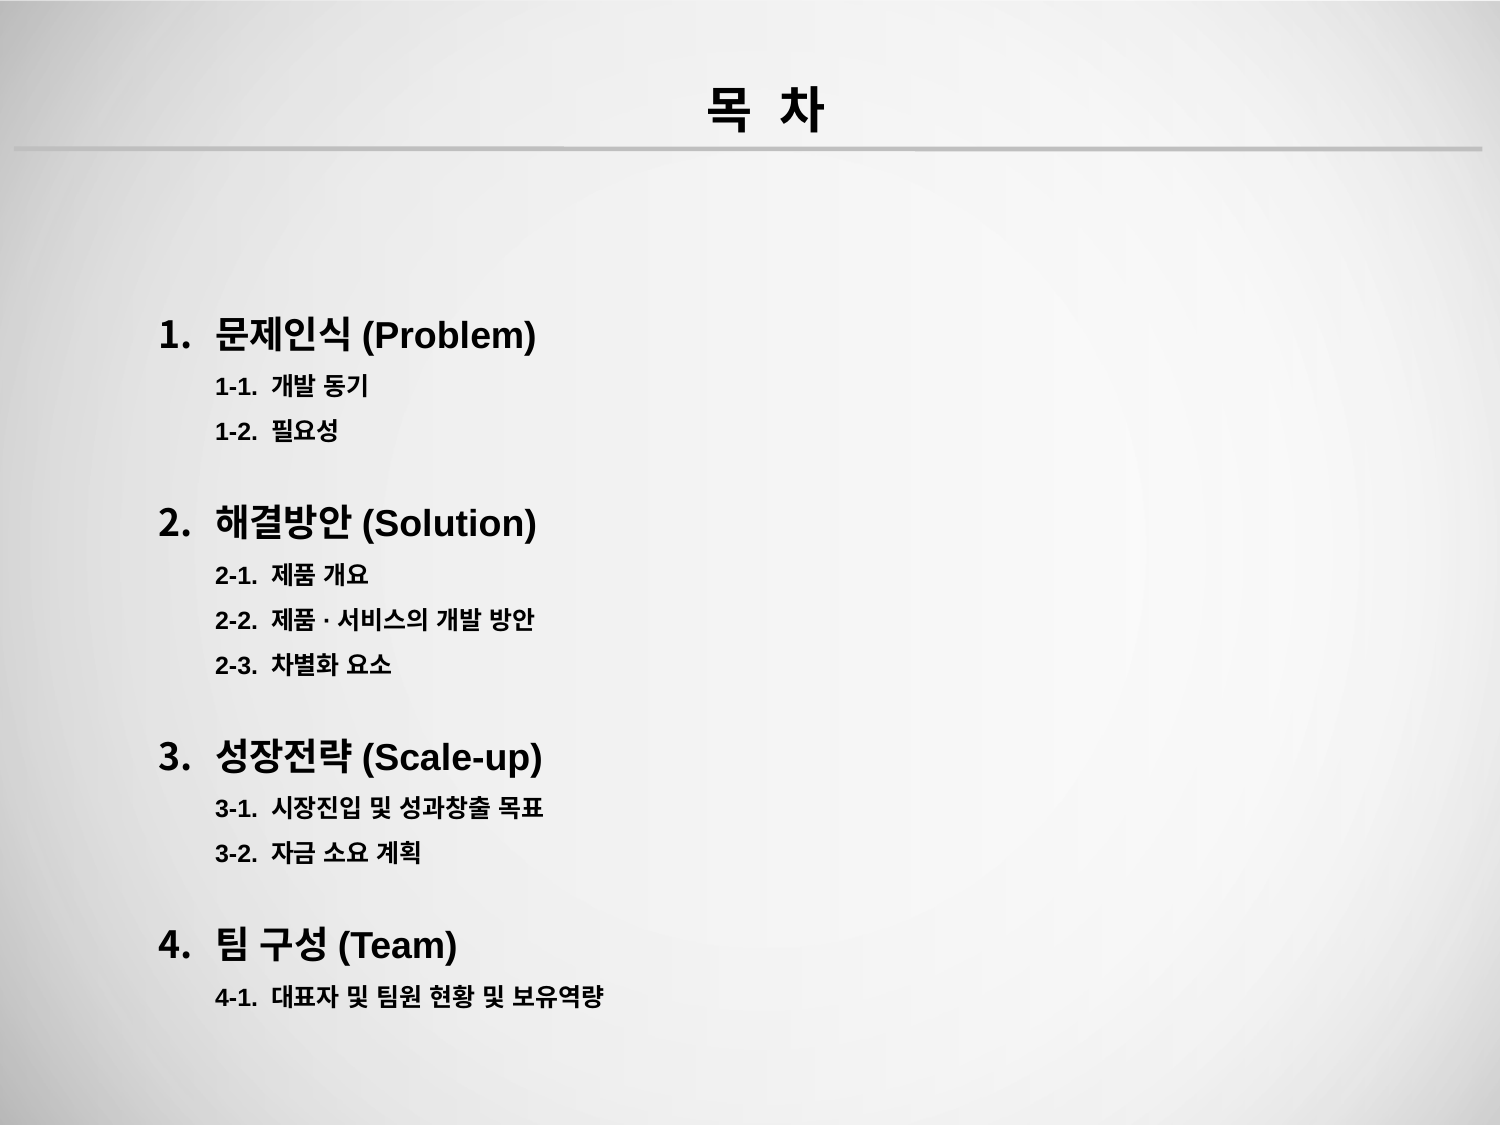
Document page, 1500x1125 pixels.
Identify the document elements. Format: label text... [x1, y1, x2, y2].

text_box 목 차 [49, 71, 1483, 146]
text_box 문제인식(Problem) 1-1. 개발 동기 1-2. 필요성 해결방안(Solution) 2-1. 제품 개요 2-2. 제품·서비스의 개발 방안 2-3. 차별화 요소 성장전략(Scale-up) 3-1. 시장진입 및 성과창출 목표 3-2. 자금 소요 계획 팀 구성(Team) 4-1. 대표자 및 팀원 현황 및 보유역량 [143, 281, 1424, 1082]
